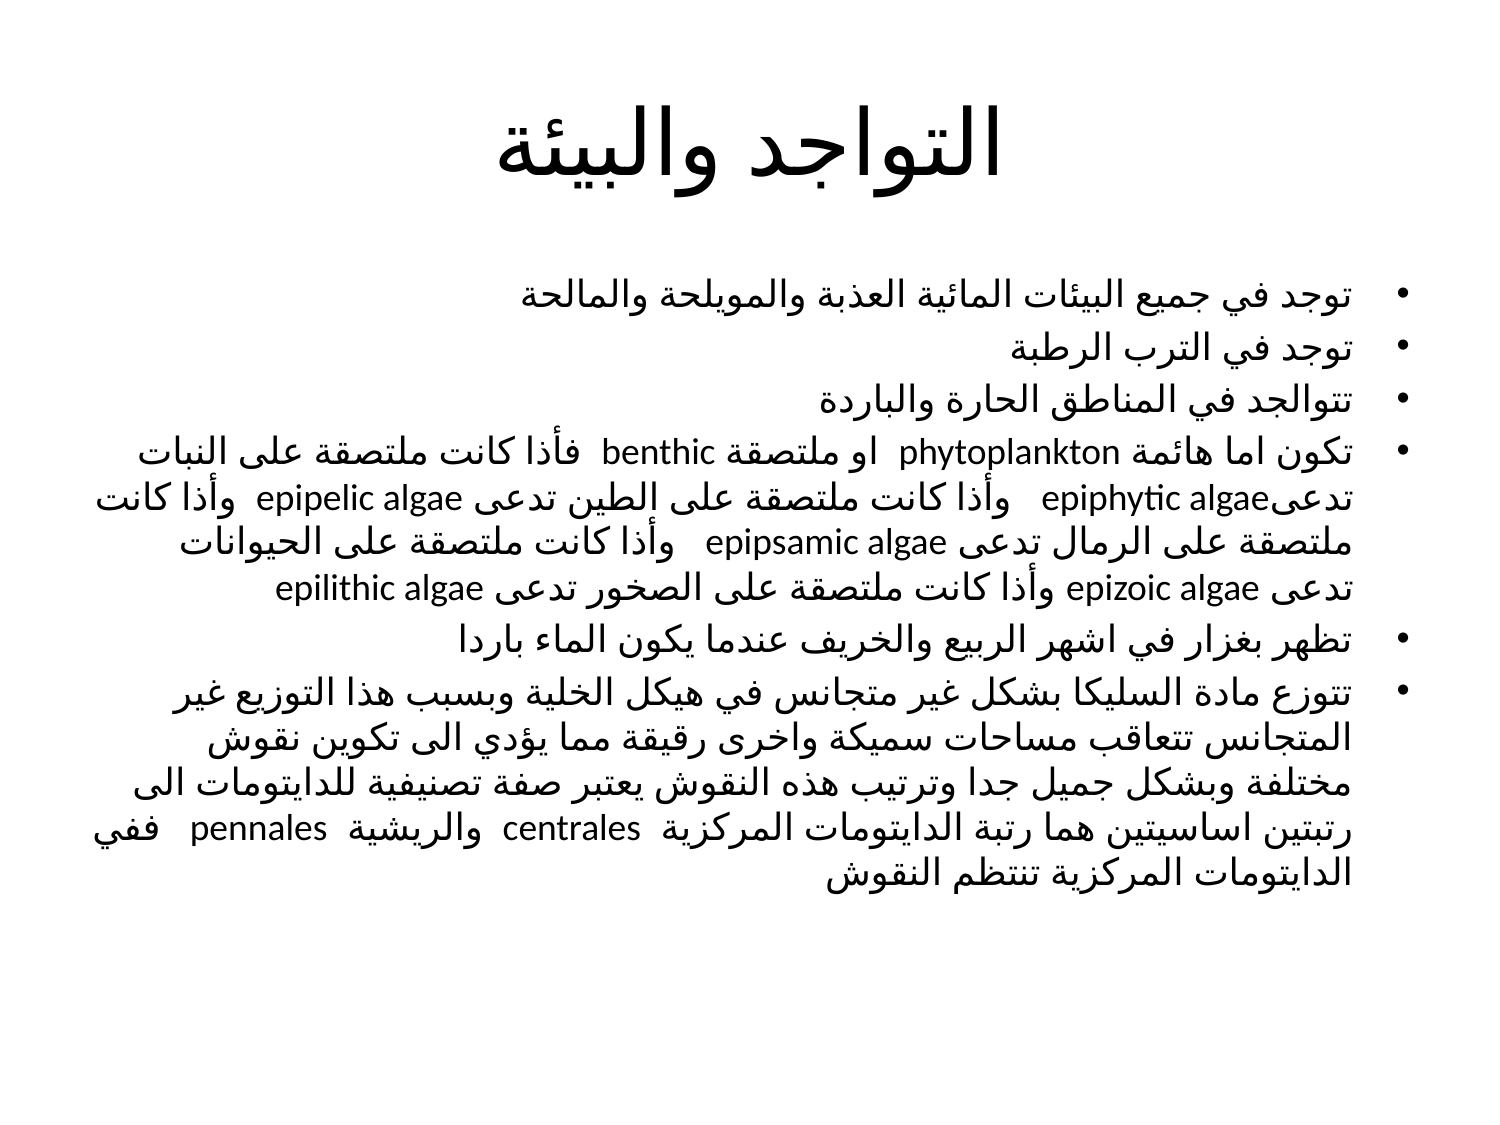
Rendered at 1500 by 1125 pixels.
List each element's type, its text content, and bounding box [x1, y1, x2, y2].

list توجد في جميع البيئات المائية العذبة والمويلحة والمالحة توجد في الترب الرطبة تتوالجد في المناطق الحارة والباردة تكون اما هائمة phytoplankton او ملتصقة benthic فأذا كانت ملتصقة على النبات تدعىepiphytic algae وأذا كانت ملتصقة على الطين تدعى epipelic algae وأذا كانت ملتصقة على الرمال تدعى epipsamic algae وأذا كانت ملتصقة على الحيوانات تدعى epizoic algae وأذا كانت ملتصقة على الصخور تدعى epilithic algae تظهر بغزار في اشهر الربيع والخريف عندما يكون الماء باردا تتوزع مادة السليكا بشكل غير متجانس في هيكل الخلية وبسبب هذا التوزيع غير المتجانس تتعاقب مساحات سميكة واخرى رقيقة مما يؤدي الى تكوين نقوش مختلفة وبشكل جميل جدا وترتيب هذه النقوش يعتبر صفة تصنيفية للدايتومات الى رتبتين اساسيتين هما رتبة الدايتومات المركزية centrales والريشية pennales ففي الدايتومات المركزية تنتظم النقوش [75, 262, 1425, 1005]
title التواجد والبيئة [75, 45, 1425, 233]
